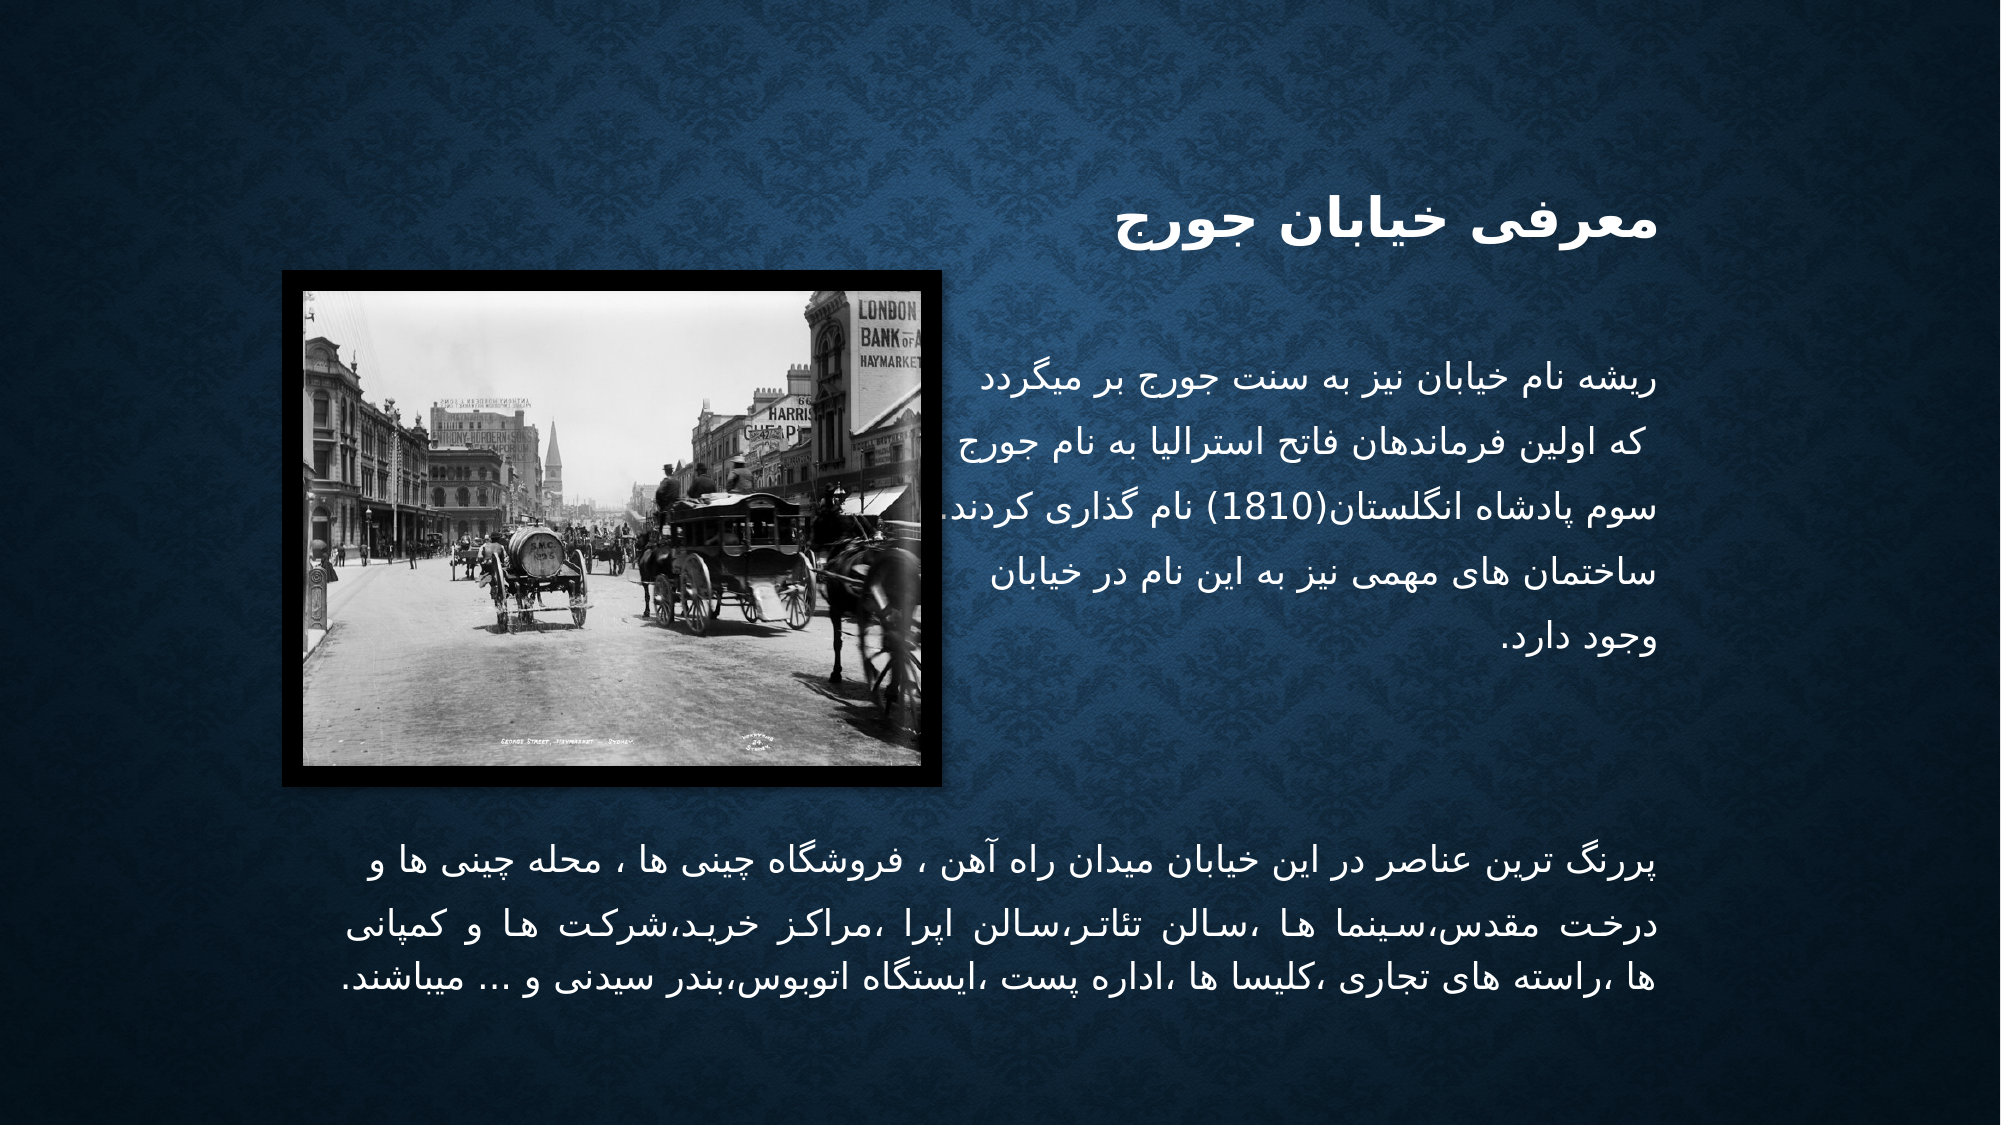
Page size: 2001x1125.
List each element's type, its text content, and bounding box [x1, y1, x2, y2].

picture [302, 290, 922, 767]
title معرفی خیابان جورج [326, 182, 1677, 258]
list ریشه نام خیابان نیز به سنت جورج بر میگردد که اولین فرماندهان فاتح استرالیا به نام جورج سوم پادشاه انگلستان(1810) نام گذاری کردند. ساختمان های مهمی نیز به این نام در خیابان وجود دارد. پررنگ ترین عناصر در این خیابان میدان راه آهن ، فروشگاه چینی ها ، محله چینی ها و درخت مقدس،سینما ها ،سالن تئاتر،سالن اپرا ،مراکز خرید،شرکت ها و کمپانی ها ،راسته های تجاری ،کلیسا ها ،اداره پست ،ایستگاه اتوبوس،بندر سیدنی و ... میباشند. [323, 337, 1674, 1059]
